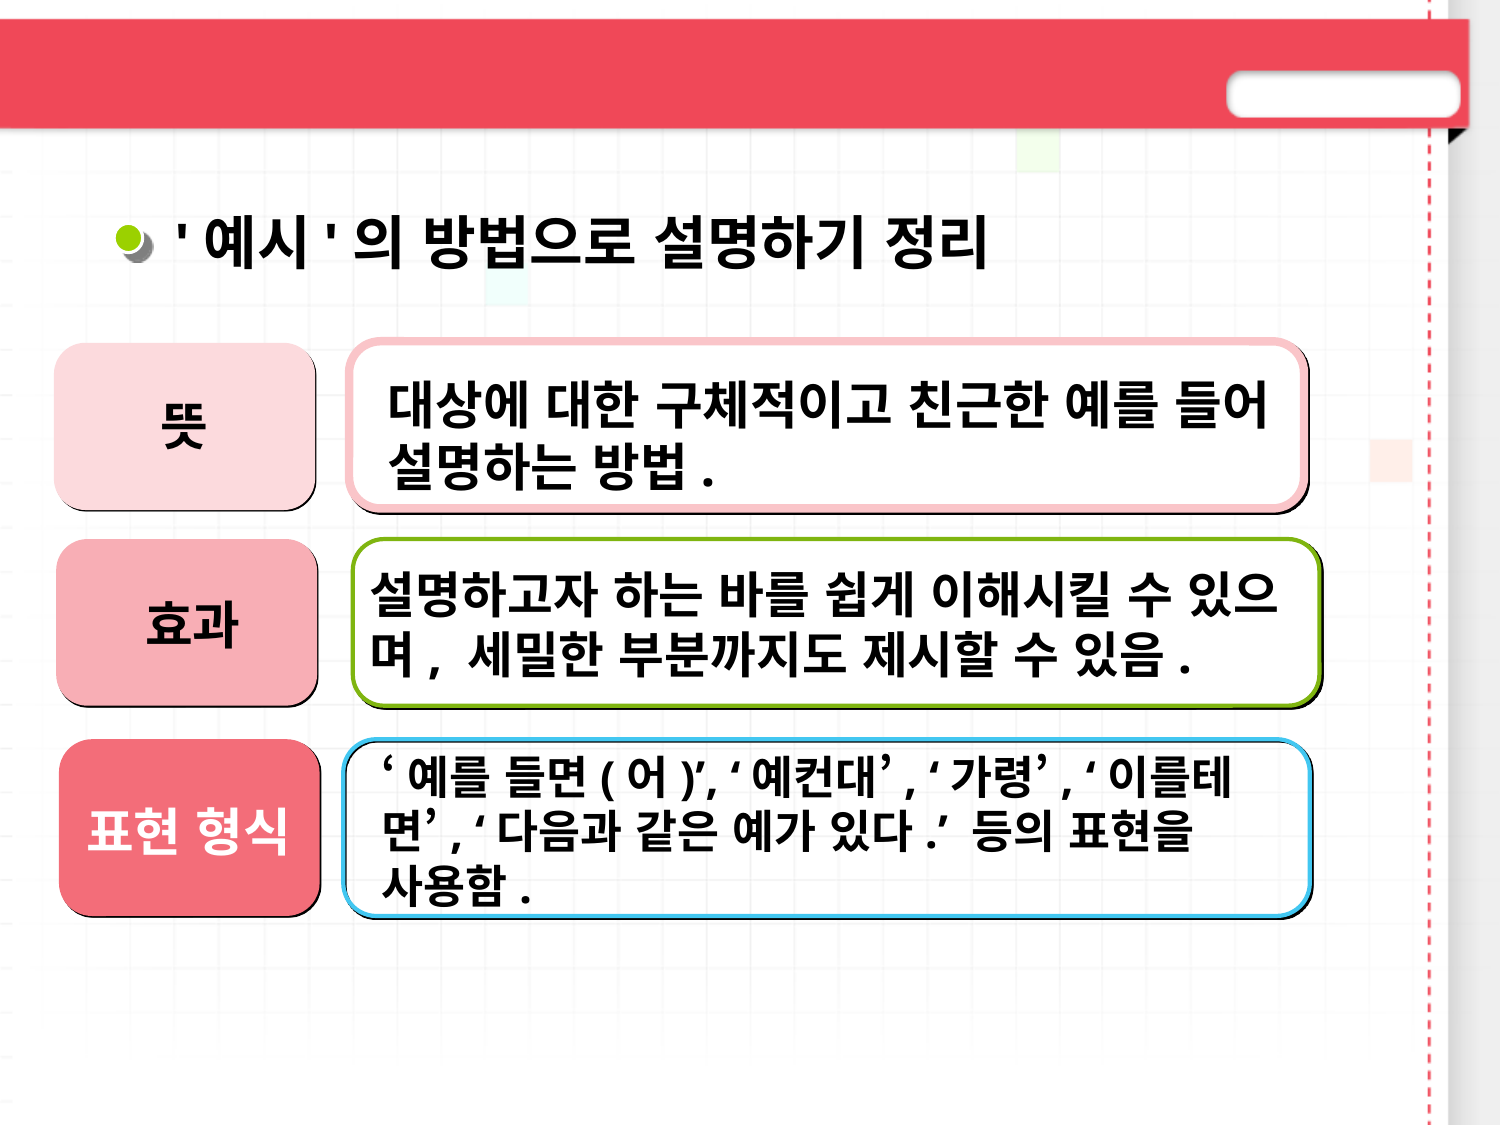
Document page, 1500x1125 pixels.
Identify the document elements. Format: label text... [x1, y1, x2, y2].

text_box [60, 899, 318, 919]
text_box '예시'의 방법으로 설명하기 정리 [161, 199, 1127, 277]
text_box ‘예를 들면(어)’, ‘예컨대’, ‘가령’, ‘이를테면’, ‘다음과 같은 예가 있다.’ 등의 표현을 사용함. [367, 762, 1319, 899]
text_box [54, 536, 320, 708]
text_box [114, 223, 143, 253]
text_box 표현 형식 [47, 762, 330, 899]
text_box [0, 0, 1500, 75]
text_box 대상에 대한 구체적이고 친근한 예를 들어 설명하는 방법. [373, 364, 1296, 455]
text_box 설명하고자 하는 바를 쉽게 이해시킬 수 있으며, 세밀한 부분까지도 제시할 수 있음. [355, 562, 1343, 684]
text_box [350, 536, 1321, 708]
text_box [58, 737, 321, 762]
picture [0, 75, 1500, 1125]
text_box 뜻 [57, 400, 312, 449]
text_box [346, 339, 1307, 511]
text_box [51, 340, 318, 513]
text_box 효과 [80, 562, 306, 684]
text_box [341, 737, 1311, 919]
